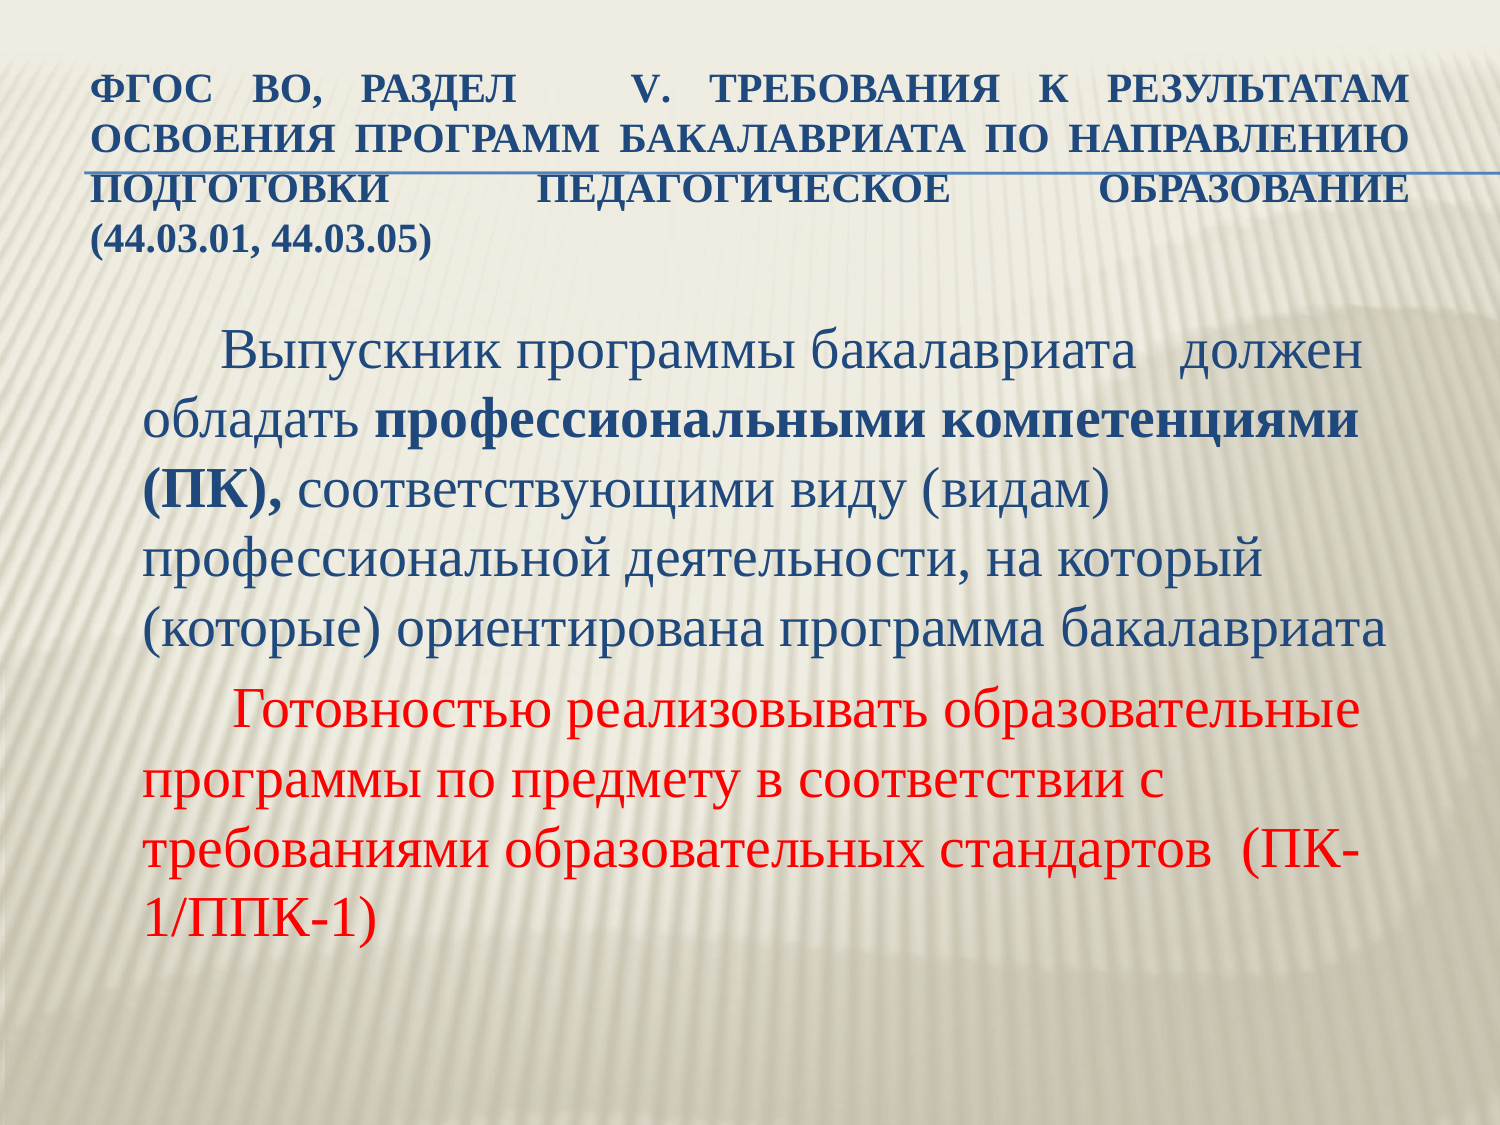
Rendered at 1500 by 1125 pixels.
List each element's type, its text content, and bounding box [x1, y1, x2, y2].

list Выпускник программы бакалавриата должен обладать профессиональными компетенциями (ПК), соответствующими виду (видам) профессиональной деятельности, на который (которые) ориентирована программа бакалавриата Готовностью реализовывать образовательные программы по предмету в соответствии с требованиями образовательных стандартов (ПК-1/ППК-1) [75, 302, 1425, 1005]
title ФГОС ВО, раздел V. ТРЕБОВАНИЯ К РЕЗУЛЬТАТАМ ОСВОЕНИЯ ПРОГРАММ БАКАЛАВРИАТА ПО НАПРАВЛЕНИЮ ПОДГОТОВКИ ПЕДАГОГИЧЕСКОЕ ОБРАЗОВАНИЕ (44.03.01, 44.03.05) [75, 42, 1425, 279]
